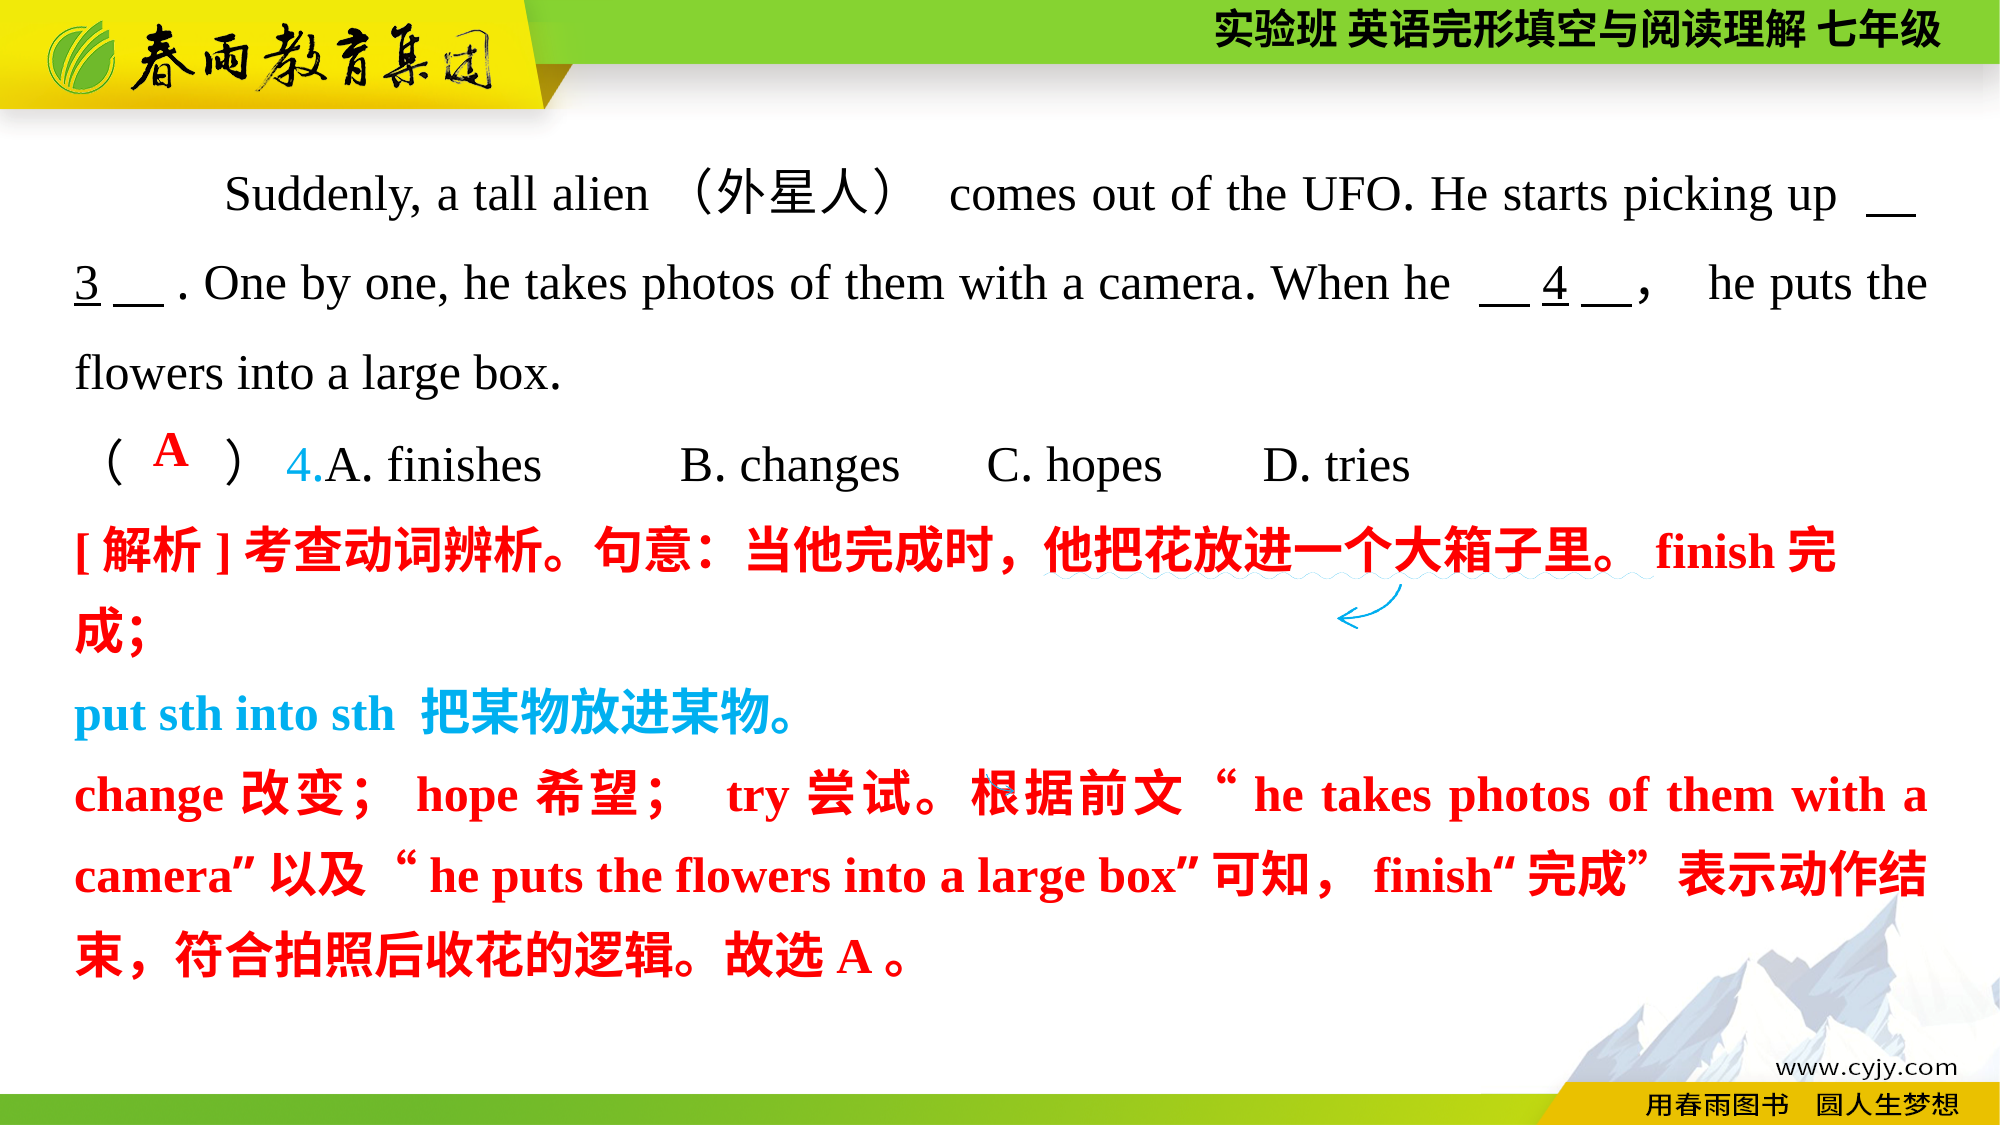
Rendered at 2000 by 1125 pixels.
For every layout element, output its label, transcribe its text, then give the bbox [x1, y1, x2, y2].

text_box A [138, 408, 204, 484]
list Suddenly, a tall alien（外星人） comes out of the UFO. He starts picking up 3 . One by one, he takes photos of them with a camera. When he 4 ， he puts the flowers into a large box. [59, 122, 1944, 393]
picture [0, 0, 2000, 1125]
text_box [解析]考查动词辨析。句意：当他完成时，他把花放进一个大箱子里。finish完成； put sth into sth 把某物放进某物。 change改变；hope希望； try尝试。根据前文“he takes photos of them with a camera”以及“he puts the flowers into a large box”可知，finish“完成”表示动作结束，符合拍照后收花的逻辑。故选A。 [59, 490, 1944, 991]
text_box （ ）4.A. finishes B. changes C. hopes D. tries [59, 393, 1944, 490]
